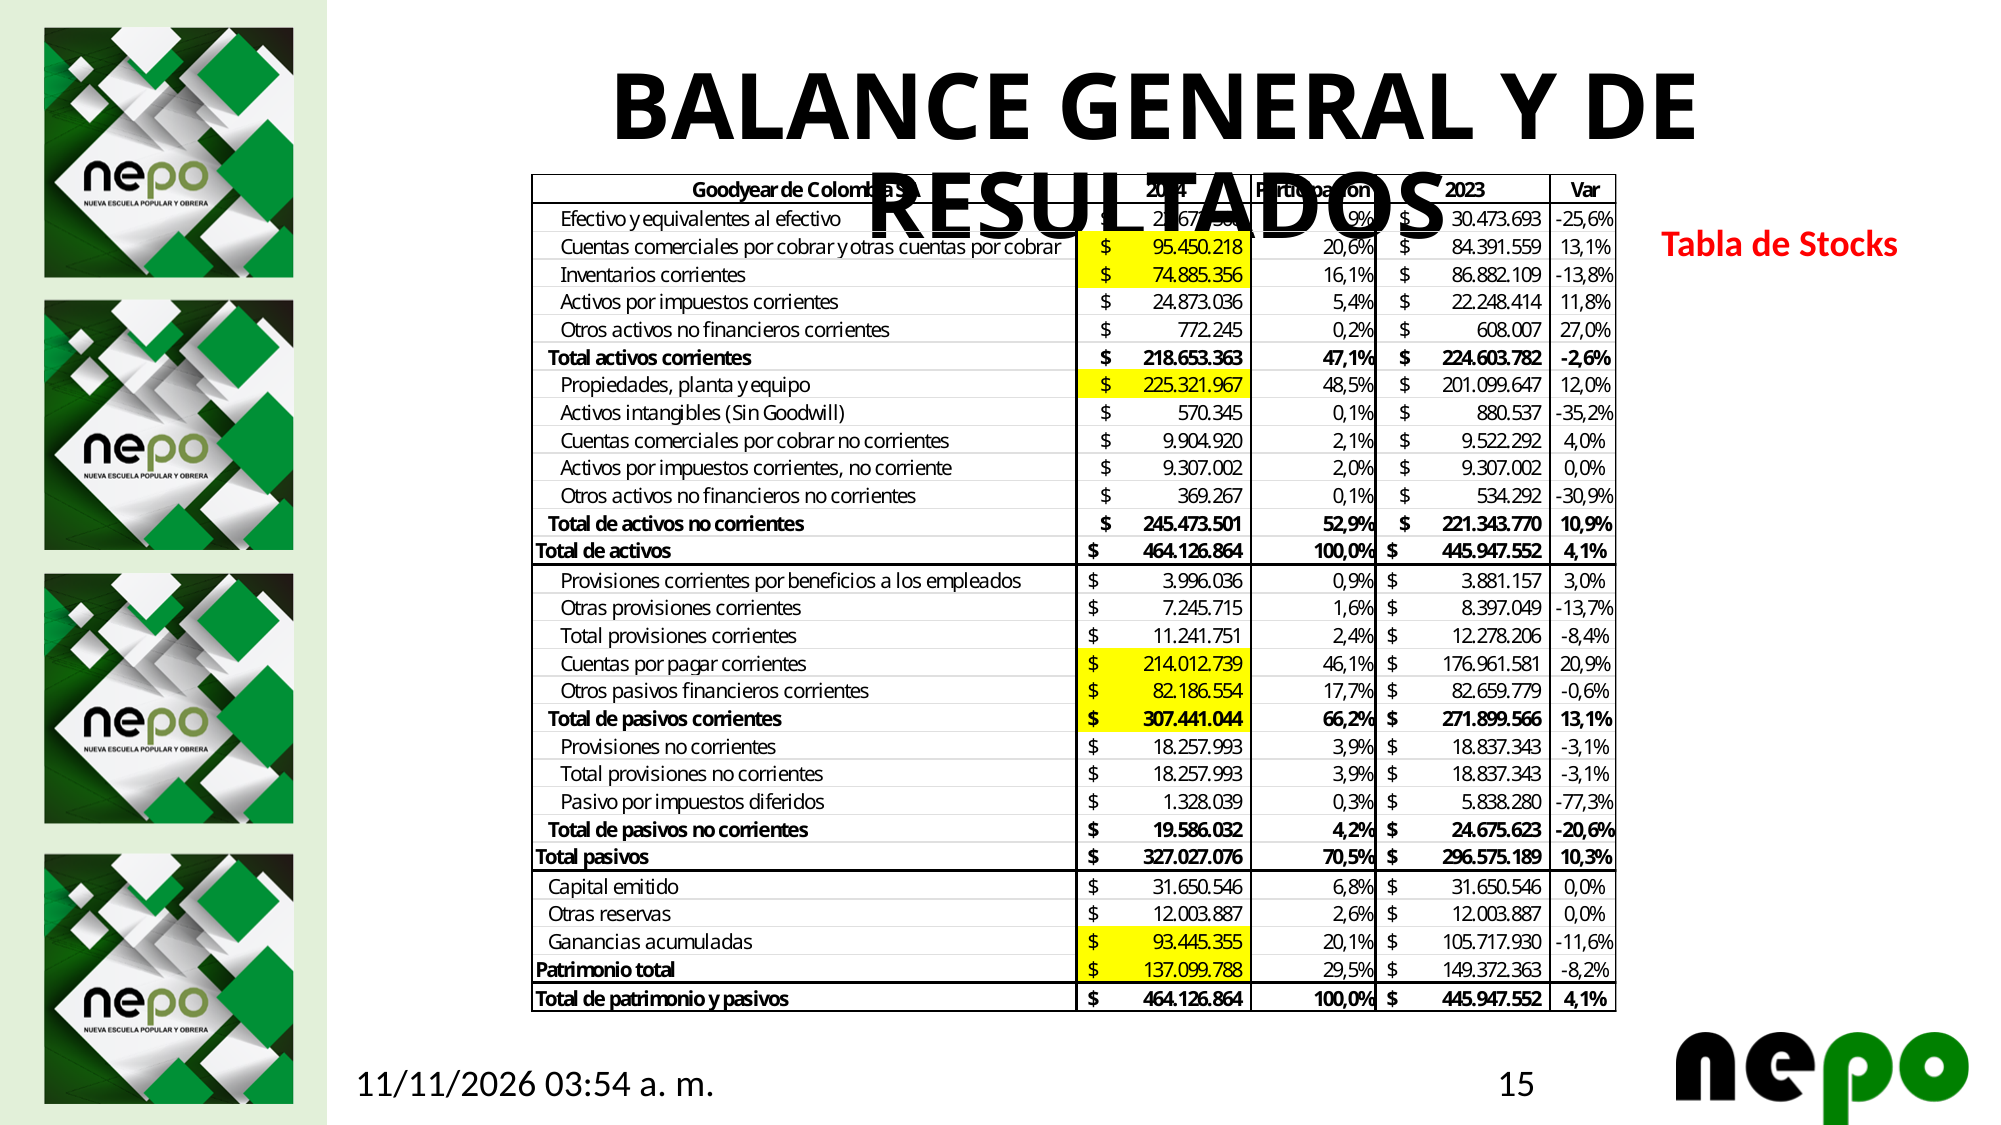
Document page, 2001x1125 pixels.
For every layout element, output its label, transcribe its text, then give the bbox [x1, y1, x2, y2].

slide_number 15 [1482, 1051, 1675, 1111]
title BALANCE GENERAL Y DE RESULTADOS [347, 52, 1964, 175]
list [531, 174, 1618, 1014]
text_box Tabla de Stocks [1646, 211, 1914, 272]
picture [1676, 1032, 1969, 1125]
picture [0, 0, 327, 1125]
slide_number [340, 1051, 791, 1111]
